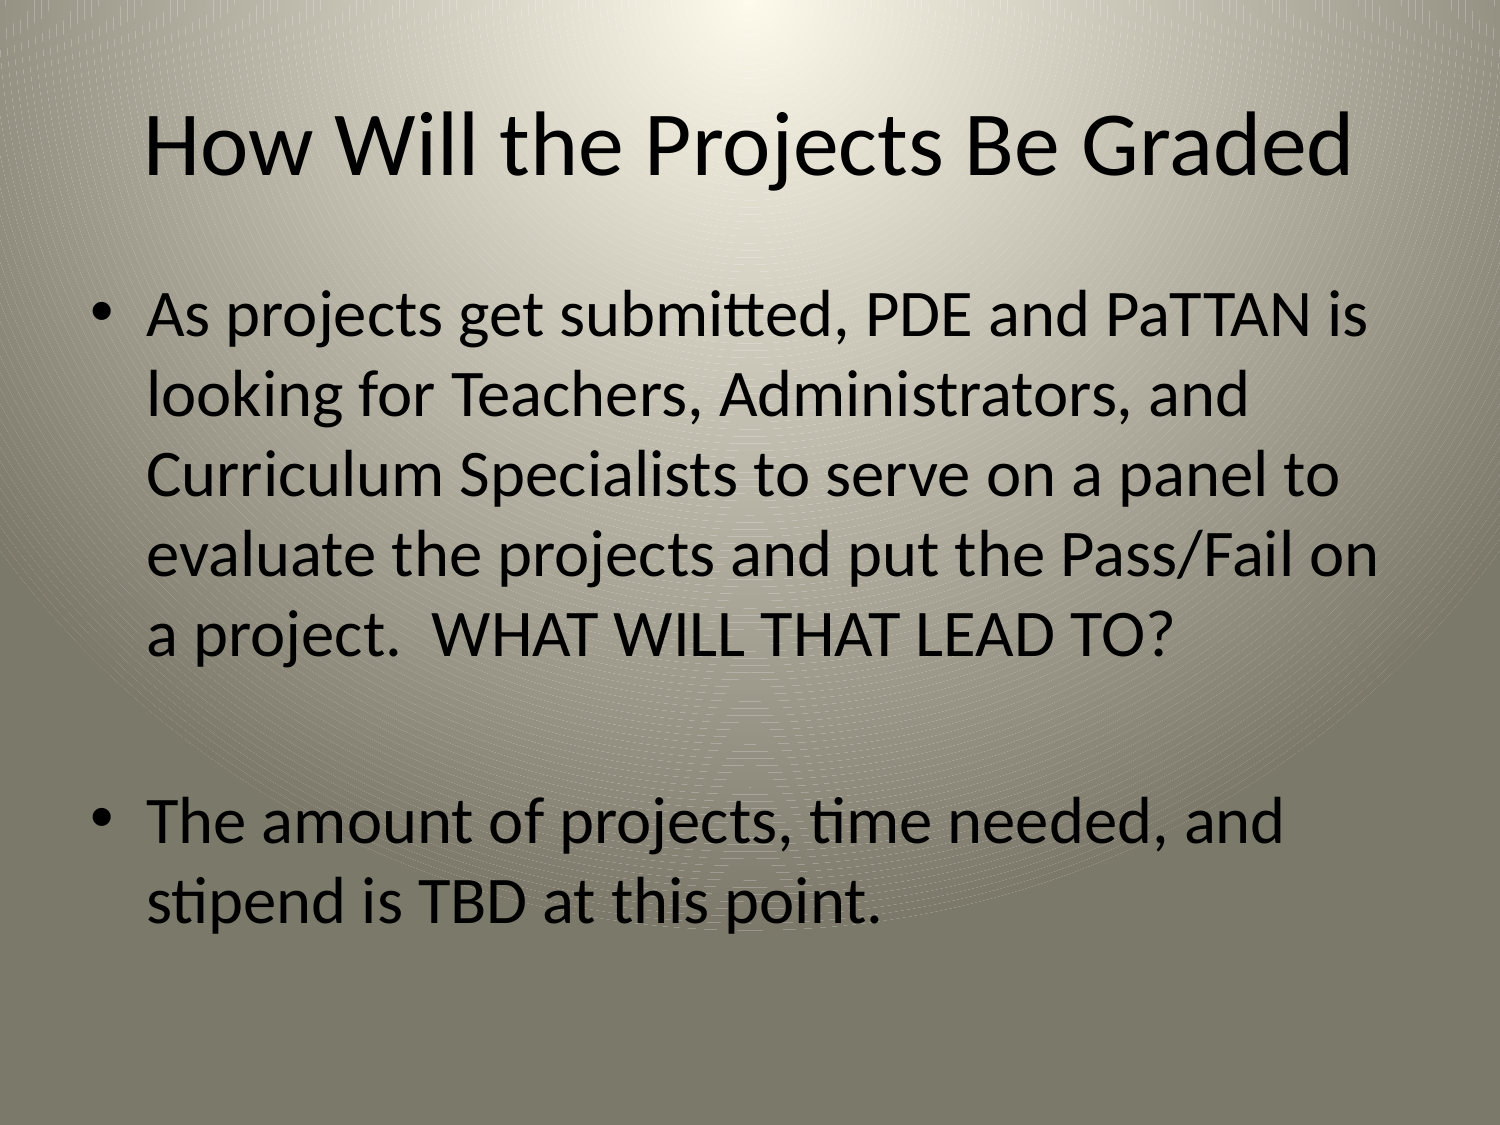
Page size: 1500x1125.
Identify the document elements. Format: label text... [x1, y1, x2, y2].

title How Will the Projects Be Graded [75, 45, 1425, 233]
list As projects get submitted, PDE and PaTTAN is looking for Teachers, Administrators, and Curriculum Specialists to serve on a panel to evaluate the projects and put the Pass/Fail on a project. WHAT WILL THAT LEAD TO? The amount of projects, time needed, and stipend is TBD at this point. [75, 262, 1425, 1005]
